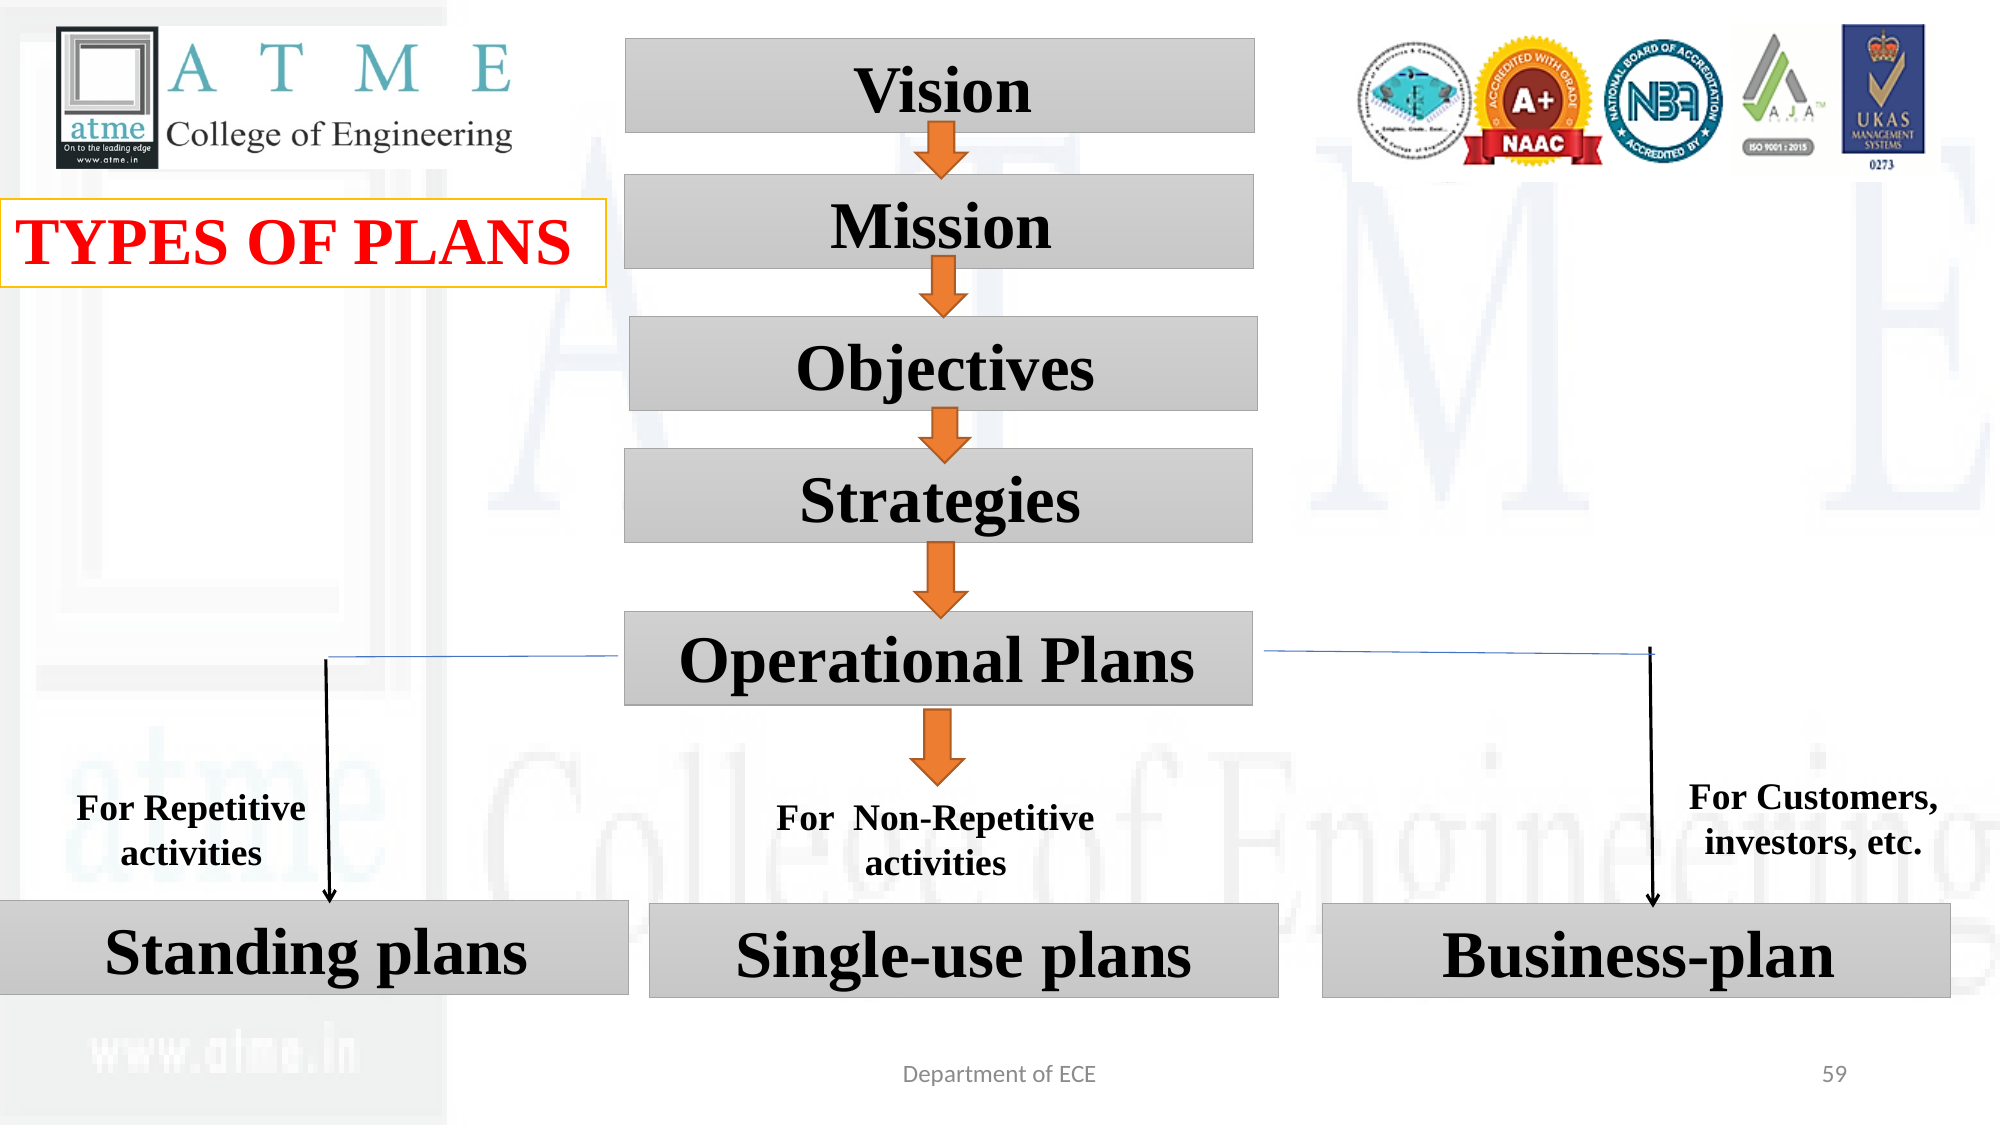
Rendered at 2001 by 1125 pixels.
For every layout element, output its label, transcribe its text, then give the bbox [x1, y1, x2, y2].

text_box [1168, 448, 1253, 543]
text_box [912, 120, 970, 180]
text_box Standing plans [0, 900, 634, 996]
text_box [1263, 650, 1656, 655]
text_box [1866, 903, 1951, 998]
text_box [624, 174, 715, 269]
text_box [1168, 174, 1254, 269]
text_box Operational Plans [618, 608, 1257, 704]
picture [1352, 24, 1941, 186]
text_box For Repetitive activities [59, 775, 324, 881]
text_box Mission [715, 174, 1168, 270]
text_box TYPES OF PLANS [0, 198, 607, 288]
text_box [1173, 316, 1258, 411]
picture [56, 26, 512, 169]
text_box [918, 254, 969, 319]
text_box Objectives [719, 316, 1173, 411]
text_box [625, 38, 716, 133]
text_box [205, 779, 450, 784]
footer Department of ECE [662, 1042, 1338, 1103]
text_box Strategies [714, 448, 1168, 543]
text_box Vision [716, 38, 1169, 134]
text_box [908, 708, 967, 785]
slide_number 59 [1412, 1042, 1863, 1103]
text_box Single-use plans [649, 903, 1281, 999]
text_box [1322, 903, 1412, 998]
text_box [1169, 38, 1255, 133]
text_box For Customers, investors, etc. [1664, 764, 1963, 870]
text_box For Non-Repetitive activities [725, 785, 1146, 891]
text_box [1520, 775, 1783, 779]
text_box Business-plan [1412, 903, 1866, 999]
text_box [624, 448, 714, 543]
text_box [917, 406, 973, 465]
text_box [629, 316, 719, 411]
text_box [912, 541, 970, 620]
